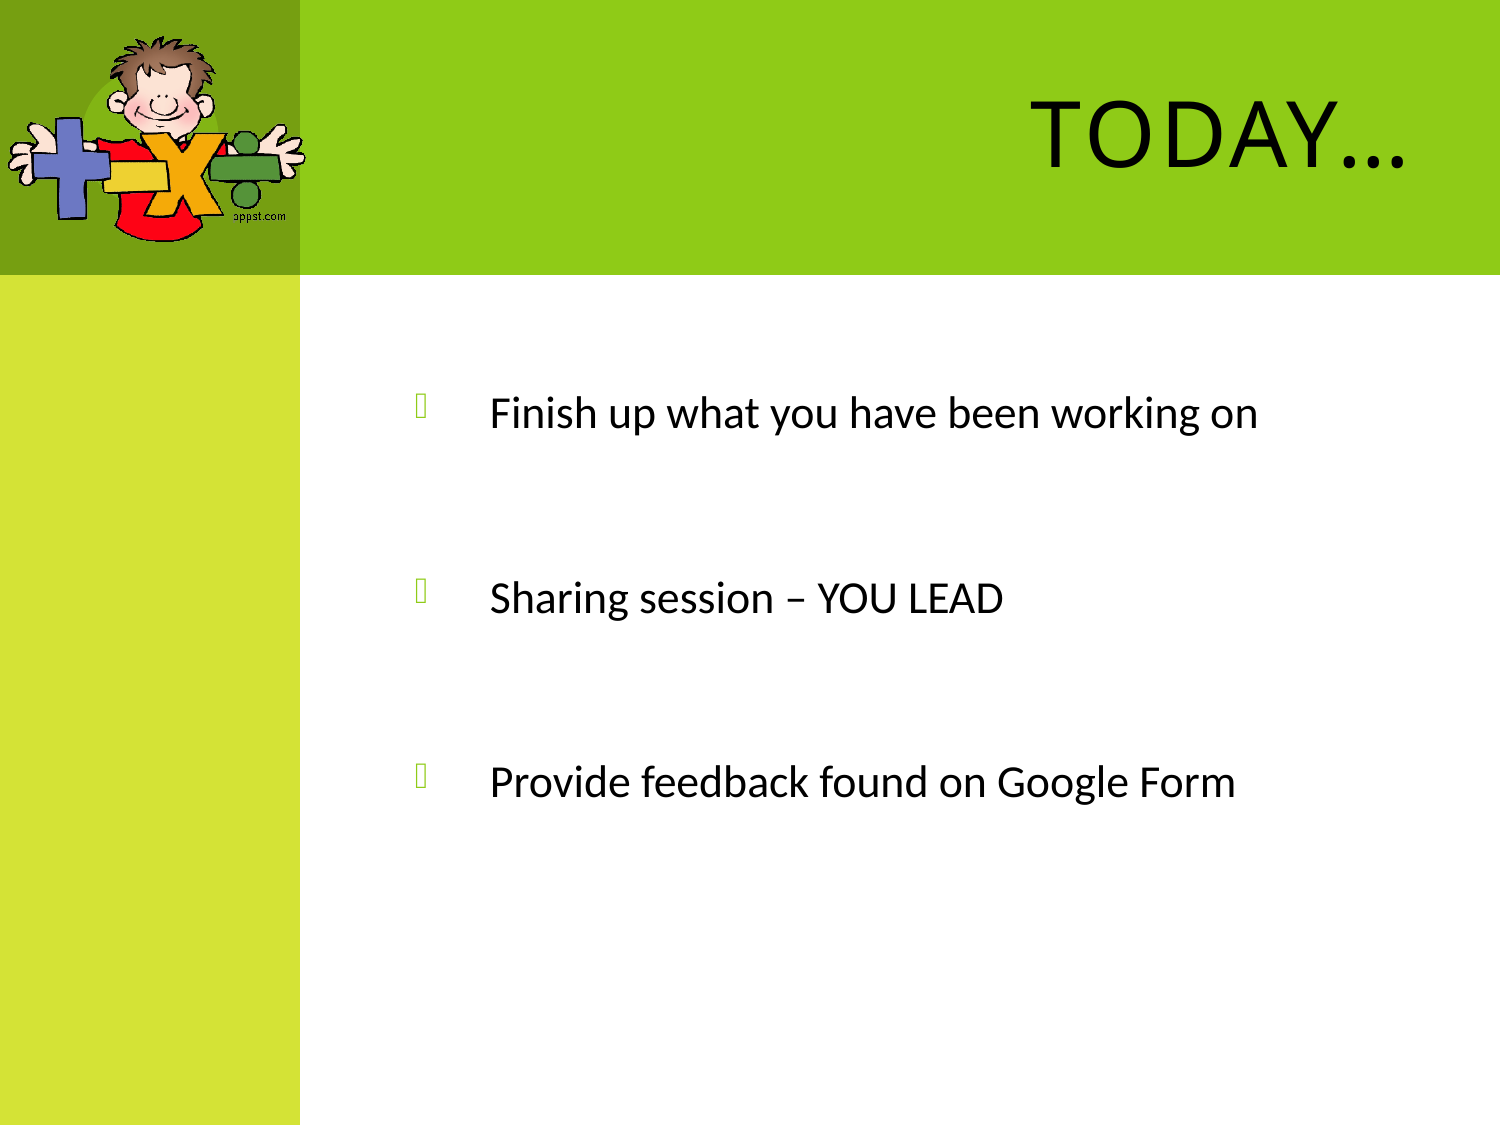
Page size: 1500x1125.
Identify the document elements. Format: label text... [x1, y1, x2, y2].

list Finish up what you have been working on Sharing session – YOU LEAD Provide feedback found on Google Form [399, 375, 1425, 1067]
picture [0, 34, 317, 243]
title Today… [399, 37, 1425, 225]
